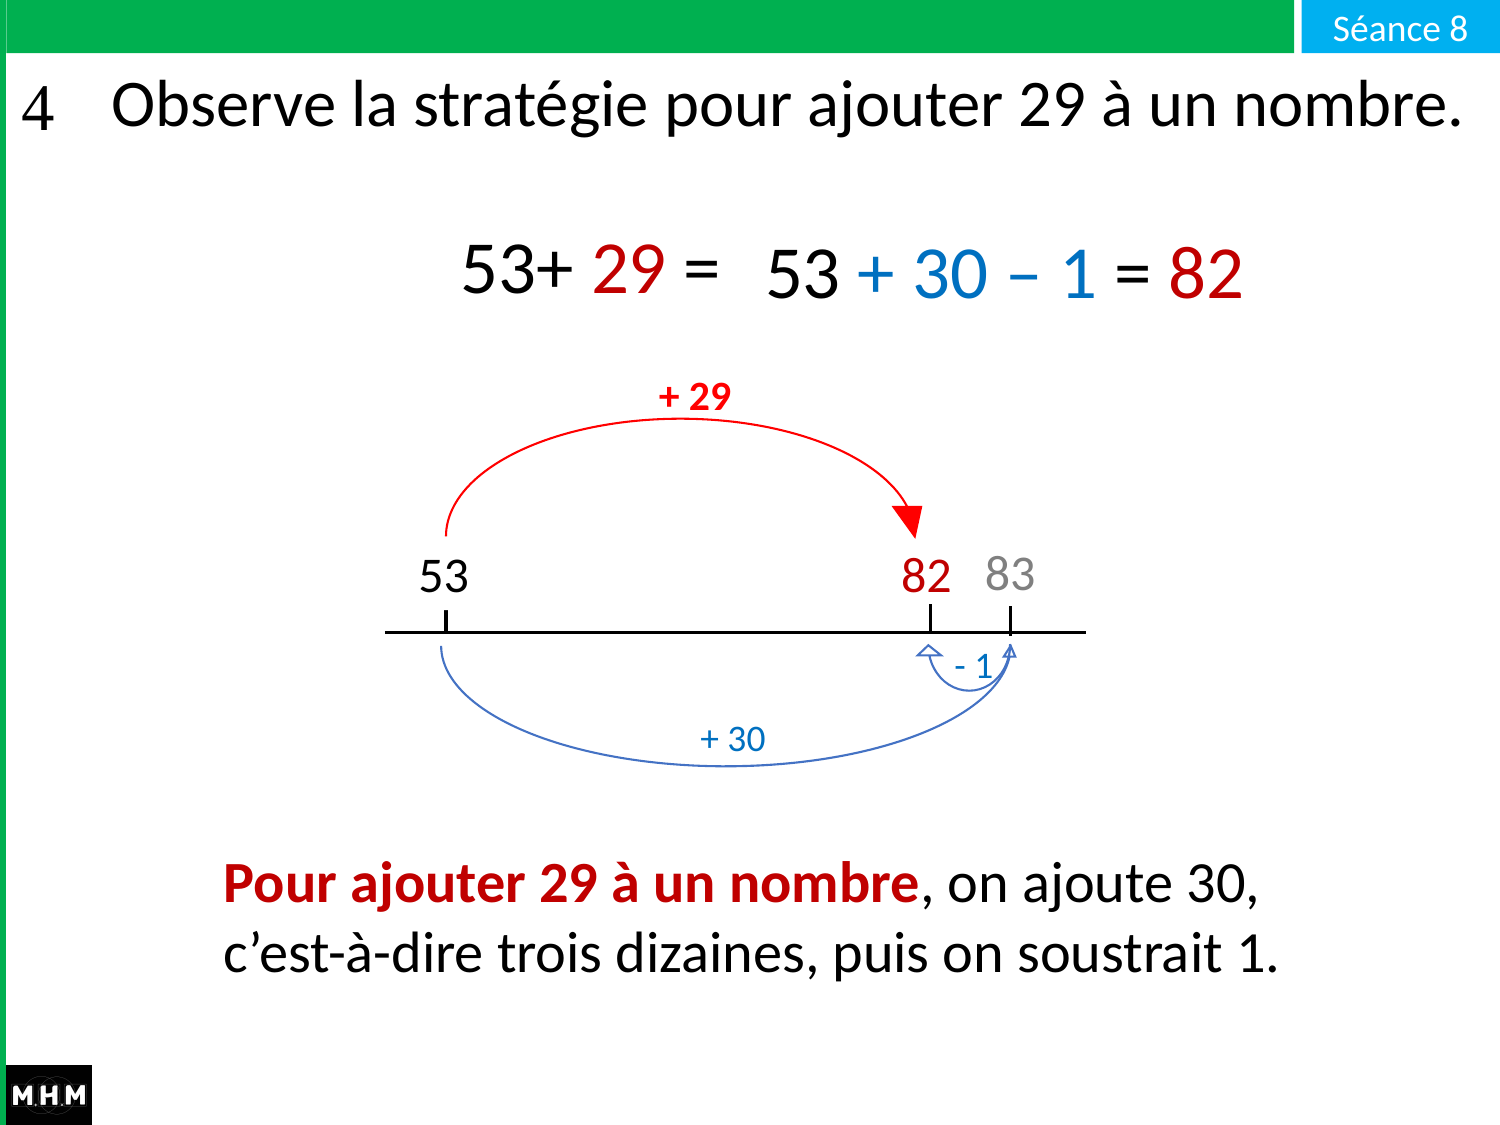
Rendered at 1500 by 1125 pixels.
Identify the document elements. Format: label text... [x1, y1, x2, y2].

text_box + 30 [610, 706, 825, 766]
text_box [440, 645, 610, 757]
text_box - 1 [939, 634, 1017, 694]
text_box 83 [970, 533, 1120, 609]
text_box + 29 [643, 361, 767, 427]
text_box [444, 419, 643, 537]
text_box 82 [886, 535, 975, 611]
title Observe la stratégie pour ajouter 29 à un nombre. [96, 60, 1489, 150]
text_box 53 + 30 – 1 = 82 [749, 210, 1402, 313]
text_box 53 [403, 535, 489, 611]
picture [6, 1065, 92, 1125]
text_box Pour ajouter 29 à un nombre, on ajoute 30, c’est-à-dire trois dizaines, puis on soustrait 1. [209, 836, 1317, 992]
text_box [915, 643, 939, 678]
text_box 53+ 29 = [446, 211, 808, 317]
text_box [761, 425, 923, 539]
text_box [825, 694, 989, 760]
